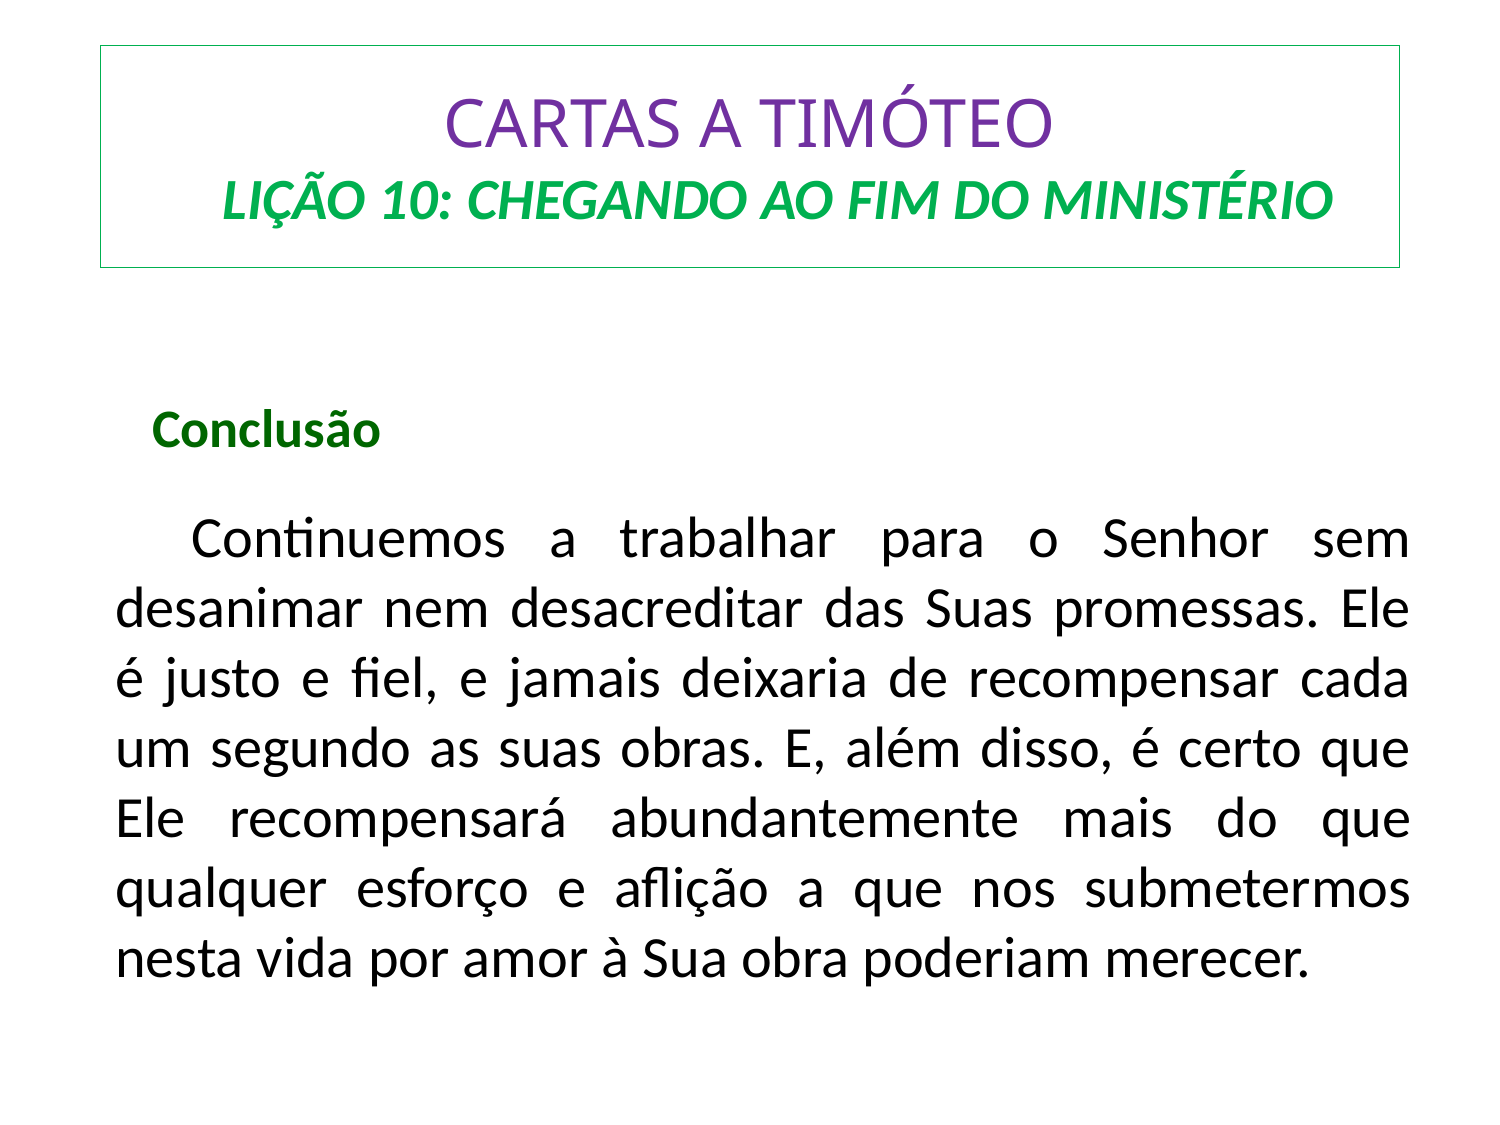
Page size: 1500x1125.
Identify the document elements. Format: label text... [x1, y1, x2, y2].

list Conclusão Continuemos a trabalhar para o Senhor sem desanimar nem desacreditar das Suas promessas. Ele é justo e fiel, e jamais deixaria de recompensar cada um segundo as suas obras. E, além disso, é certo que Ele recompensará abundantemente mais do que qualquer esforço e aflição a que nos submetermos nesta vida por amor à Sua obra poderiam merecer. [100, 385, 1427, 1047]
title CARTAS A TIMÓTEO LIÇÃO 10: CHEGANDO AO FIM DO MINISTÉRIO [100, 45, 1400, 268]
